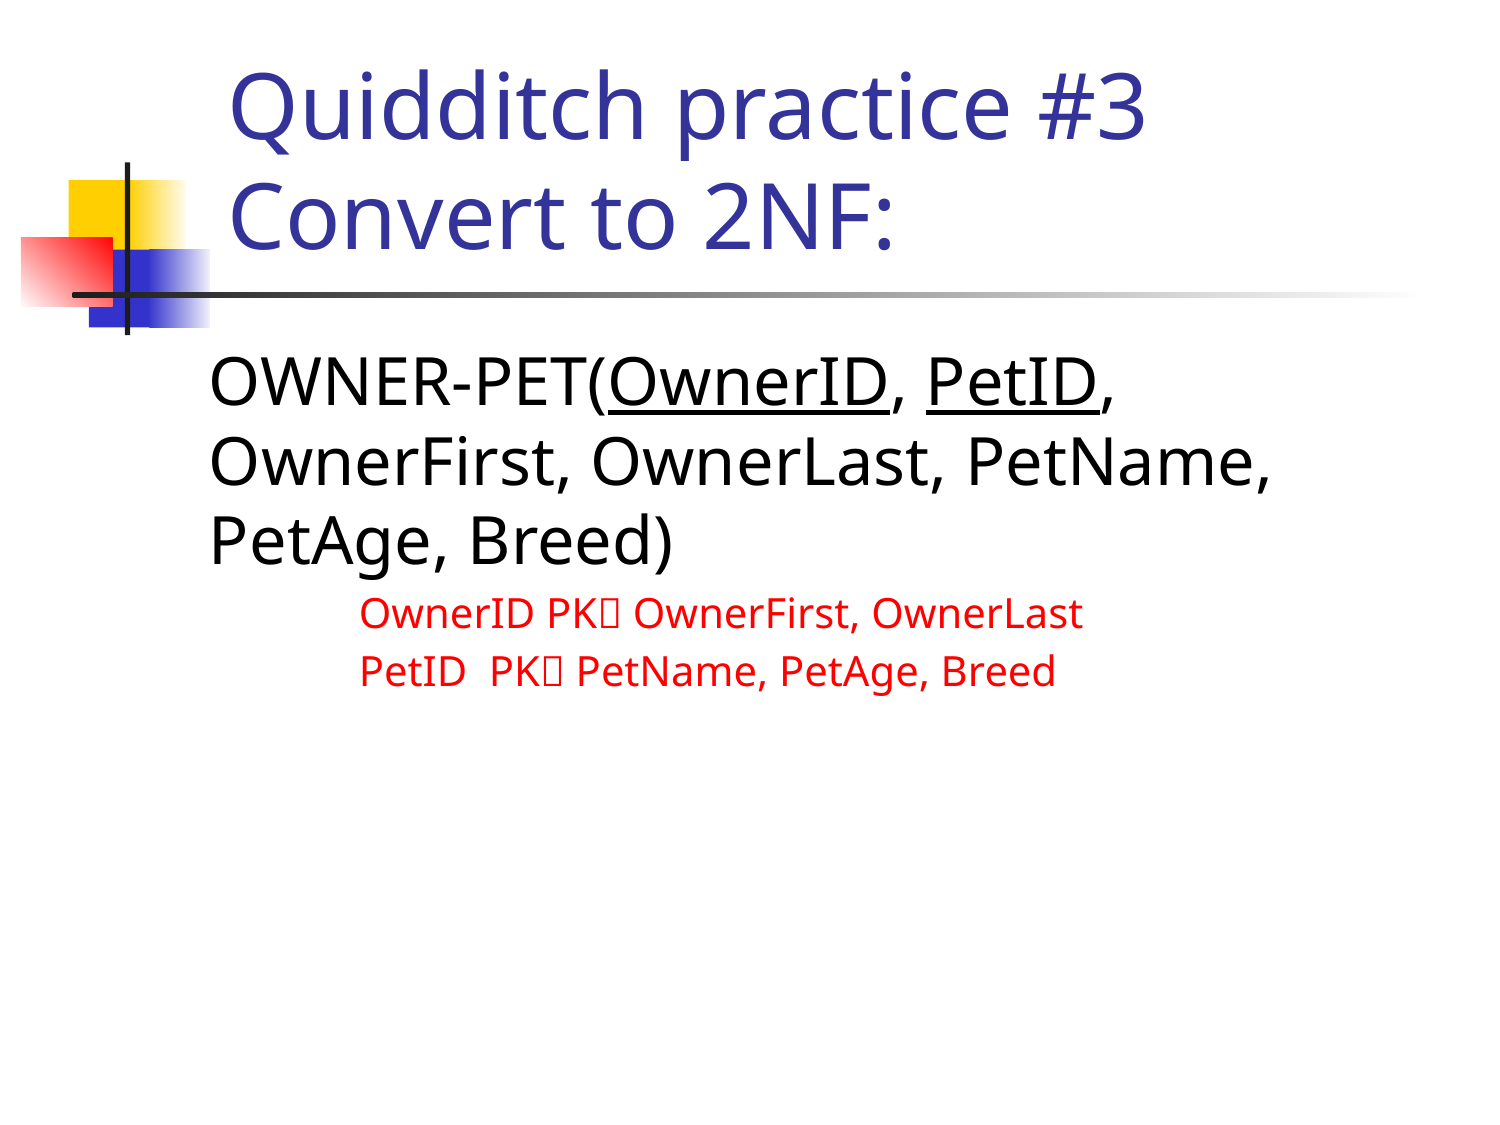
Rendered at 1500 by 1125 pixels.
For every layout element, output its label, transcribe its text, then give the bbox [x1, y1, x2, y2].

list OWNER-PET(OwnerID, PetID, OwnerFirst, OwnerLast, PetName, PetAge, Breed) OwnerID PK OwnerFirst, OwnerLast PetID PK PetName, PetAge, Breed [193, 331, 1469, 1006]
title Quidditch practice #3 Convert to 2NF: [212, 87, 1313, 275]
